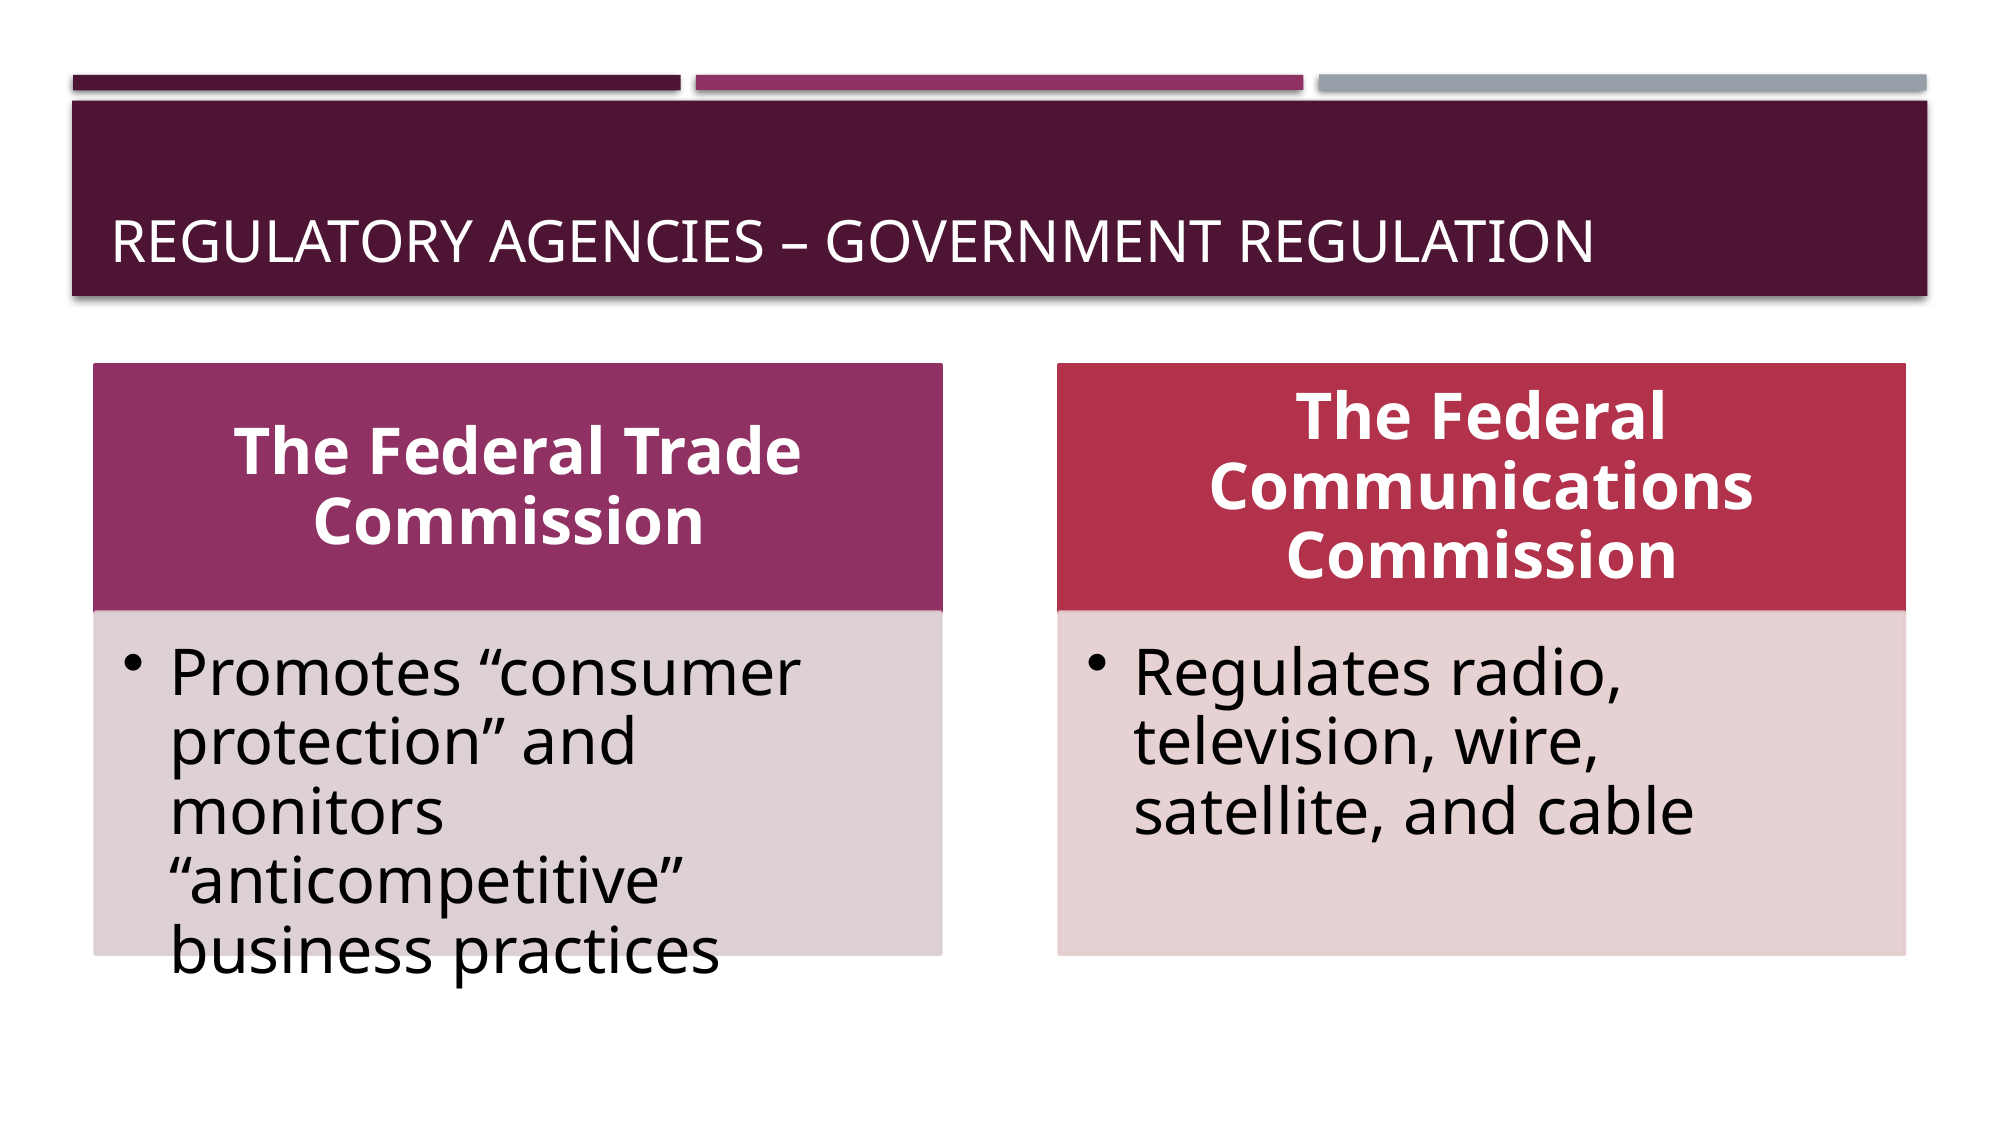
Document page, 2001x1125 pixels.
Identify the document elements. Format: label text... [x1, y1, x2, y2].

title Regulatory agencies – government regulation [95, 115, 1905, 282]
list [94, 357, 1906, 962]
